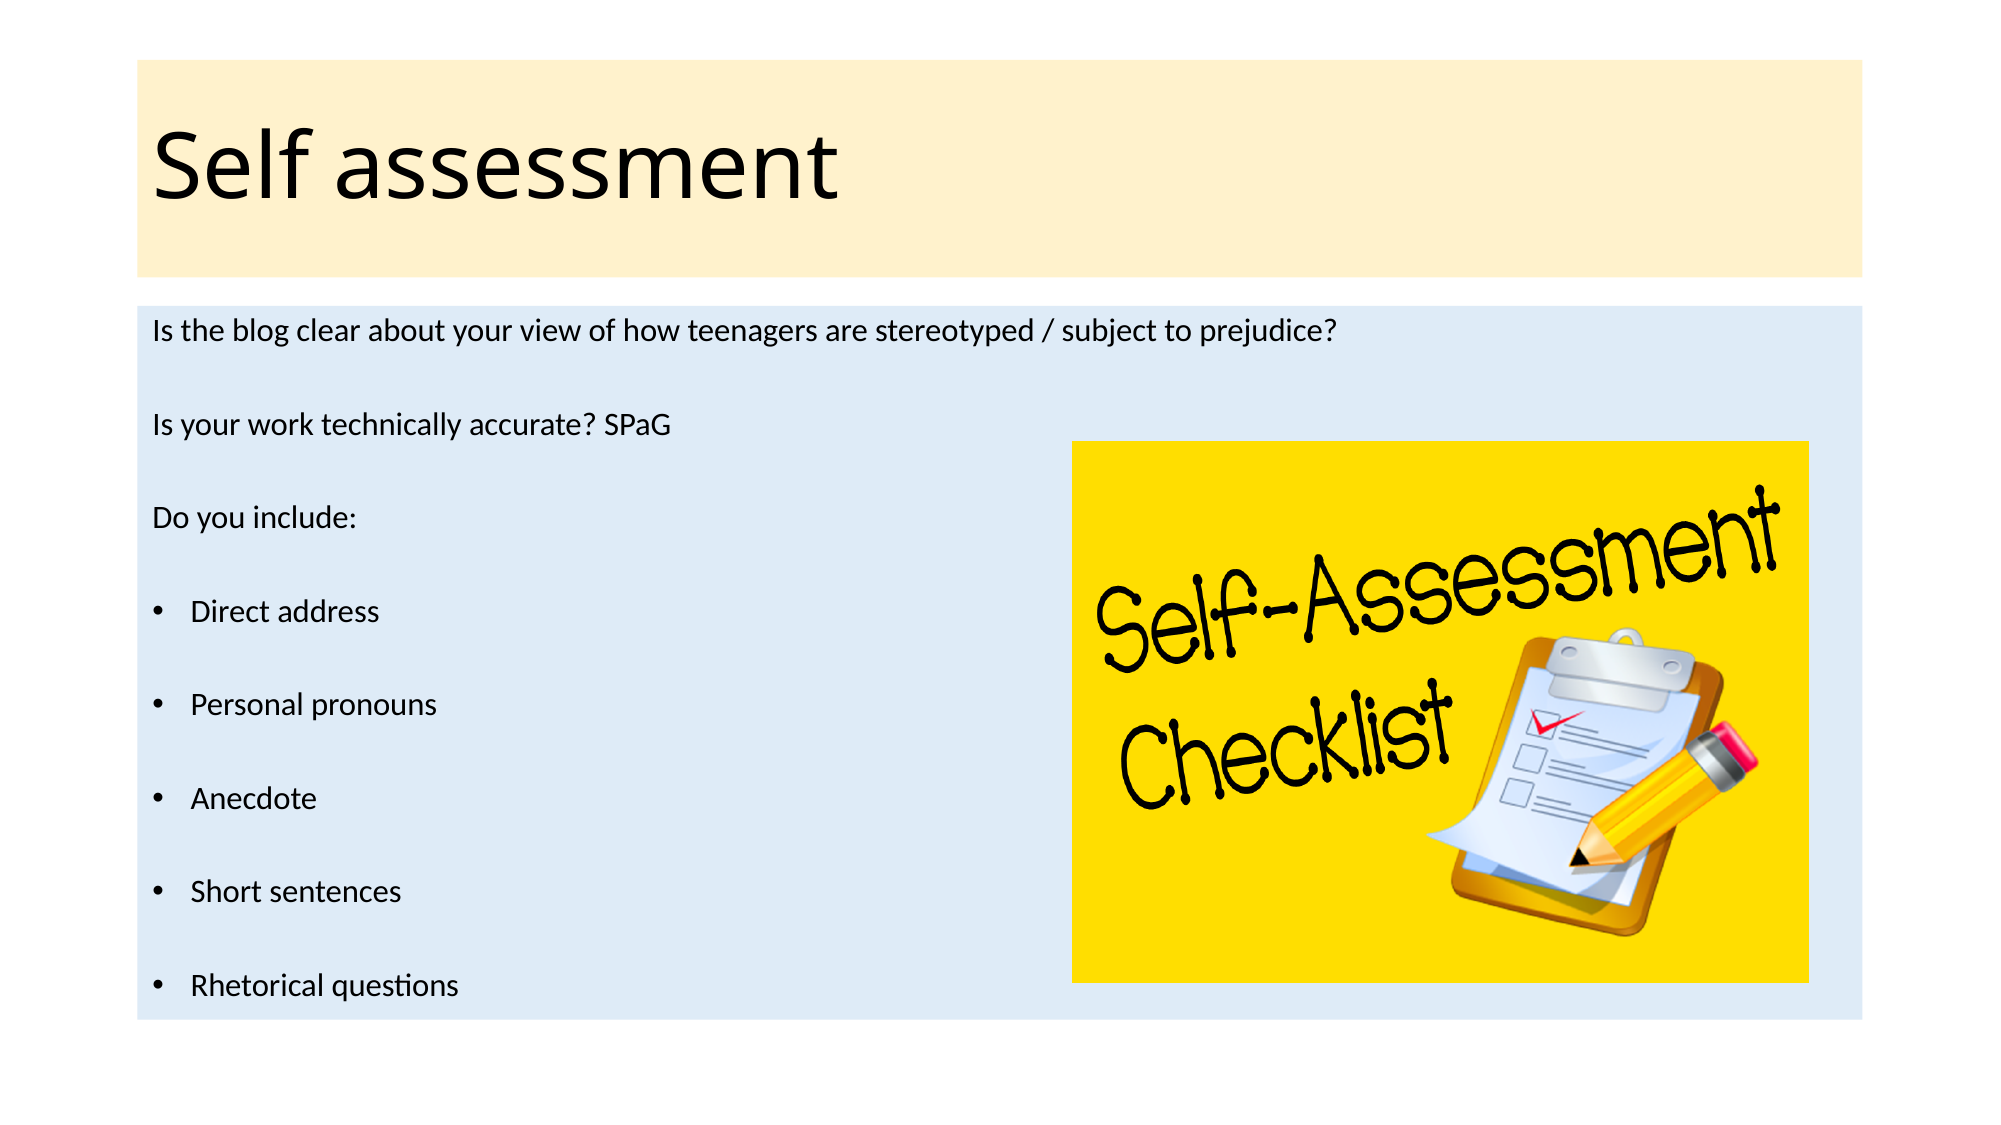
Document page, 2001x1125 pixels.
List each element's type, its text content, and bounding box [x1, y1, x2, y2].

title Self assessment [137, 59, 1863, 278]
list Is the blog clear about your view of how teenagers are stereotyped / subject to prejudice? Is your work technically accurate? SPaG Do you include: Direct address Personal pronouns Anecdote Short sentences Rhetorical questions [137, 305, 1863, 1020]
picture [1072, 441, 1809, 984]
